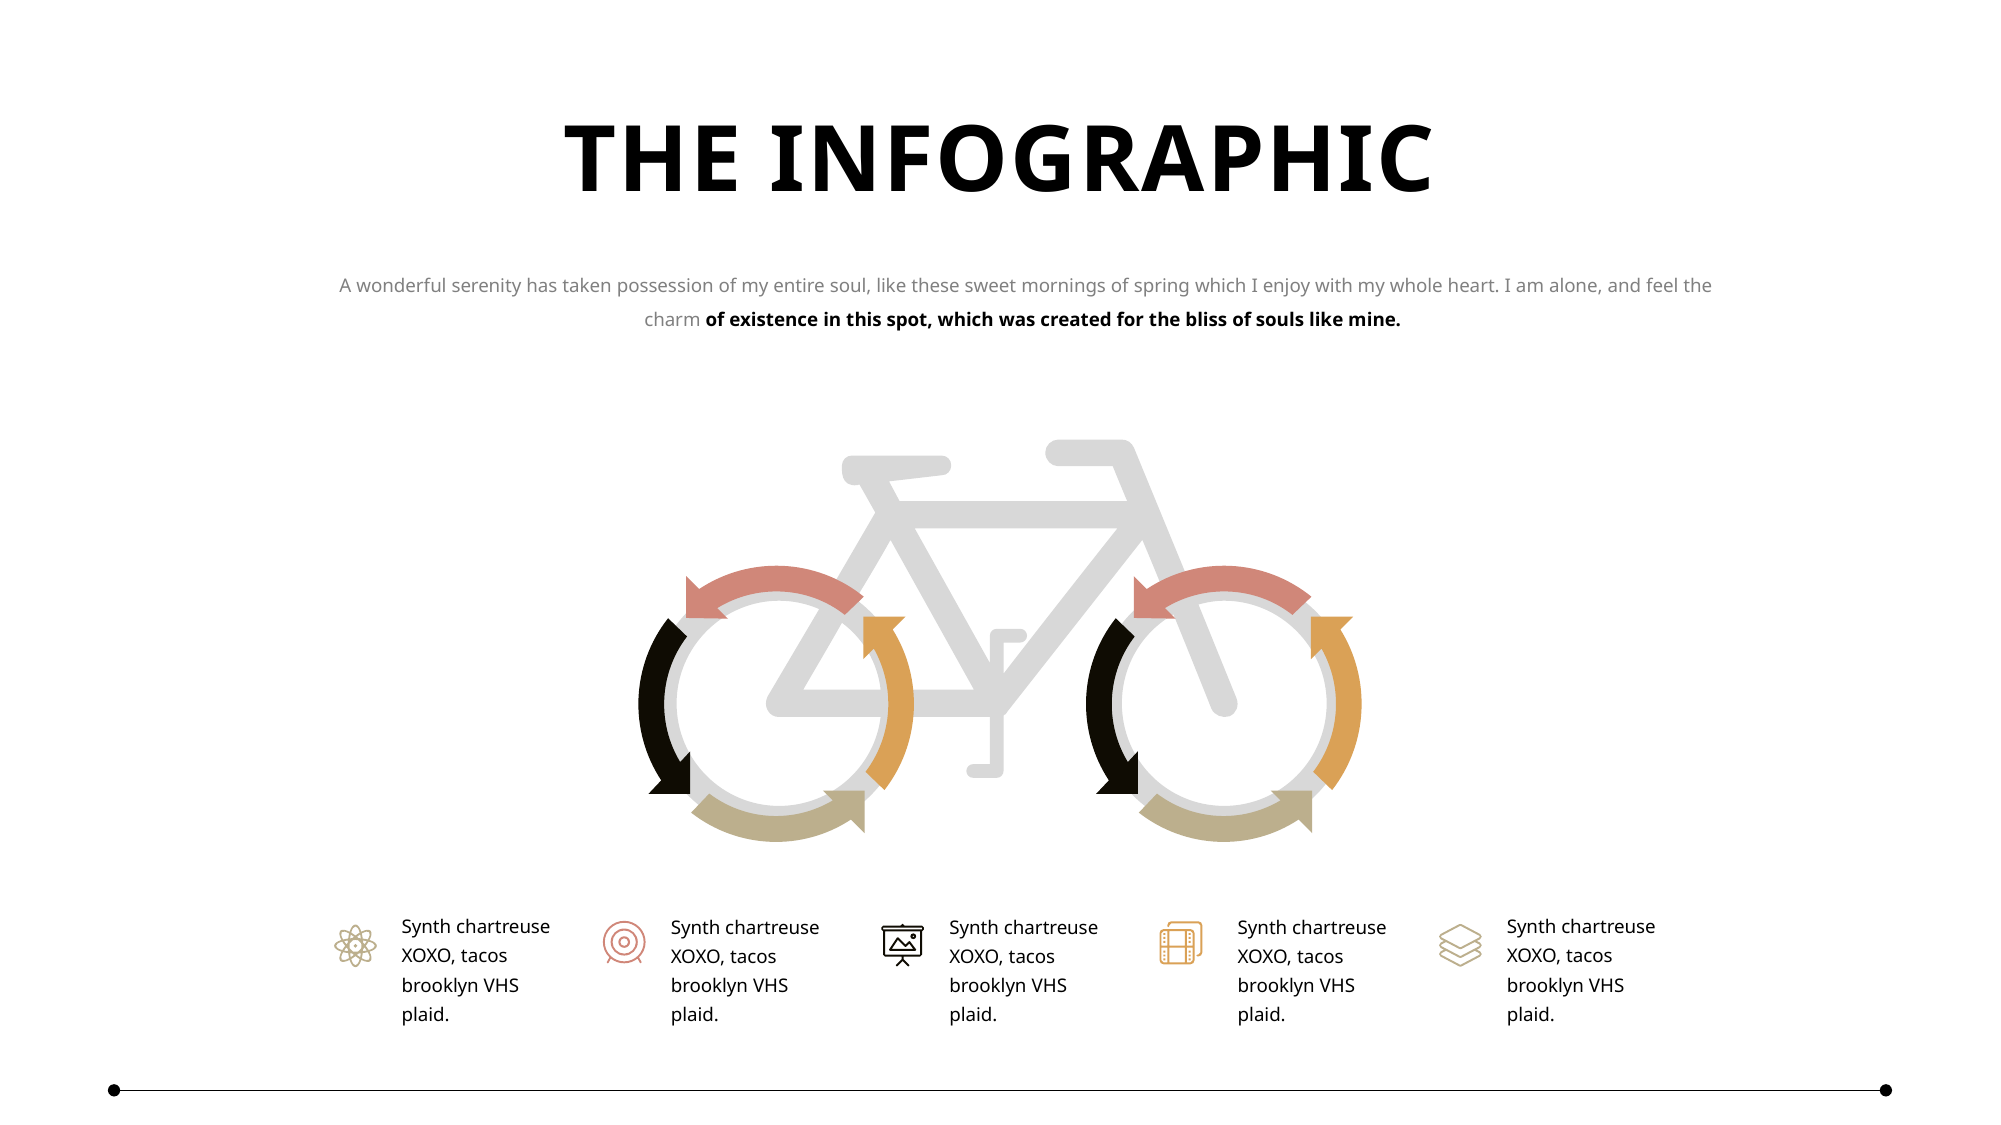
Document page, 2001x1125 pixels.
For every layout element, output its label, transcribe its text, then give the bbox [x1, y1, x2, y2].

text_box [1159, 901, 1411, 1006]
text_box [881, 901, 1123, 1005]
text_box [1439, 900, 1680, 1005]
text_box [628, 439, 1372, 852]
text_box A wonderful serenity has taken possession of my entire soul, like these sweet mornings of spring which I enjoy with my whole heart. I am alone, and feel the charm of existence in this spot, which was created for the bliss of souls like mine. [314, 255, 1736, 338]
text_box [334, 900, 575, 1005]
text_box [602, 901, 844, 1005]
text_box THE INFOGRAPHIC [548, 92, 1452, 217]
